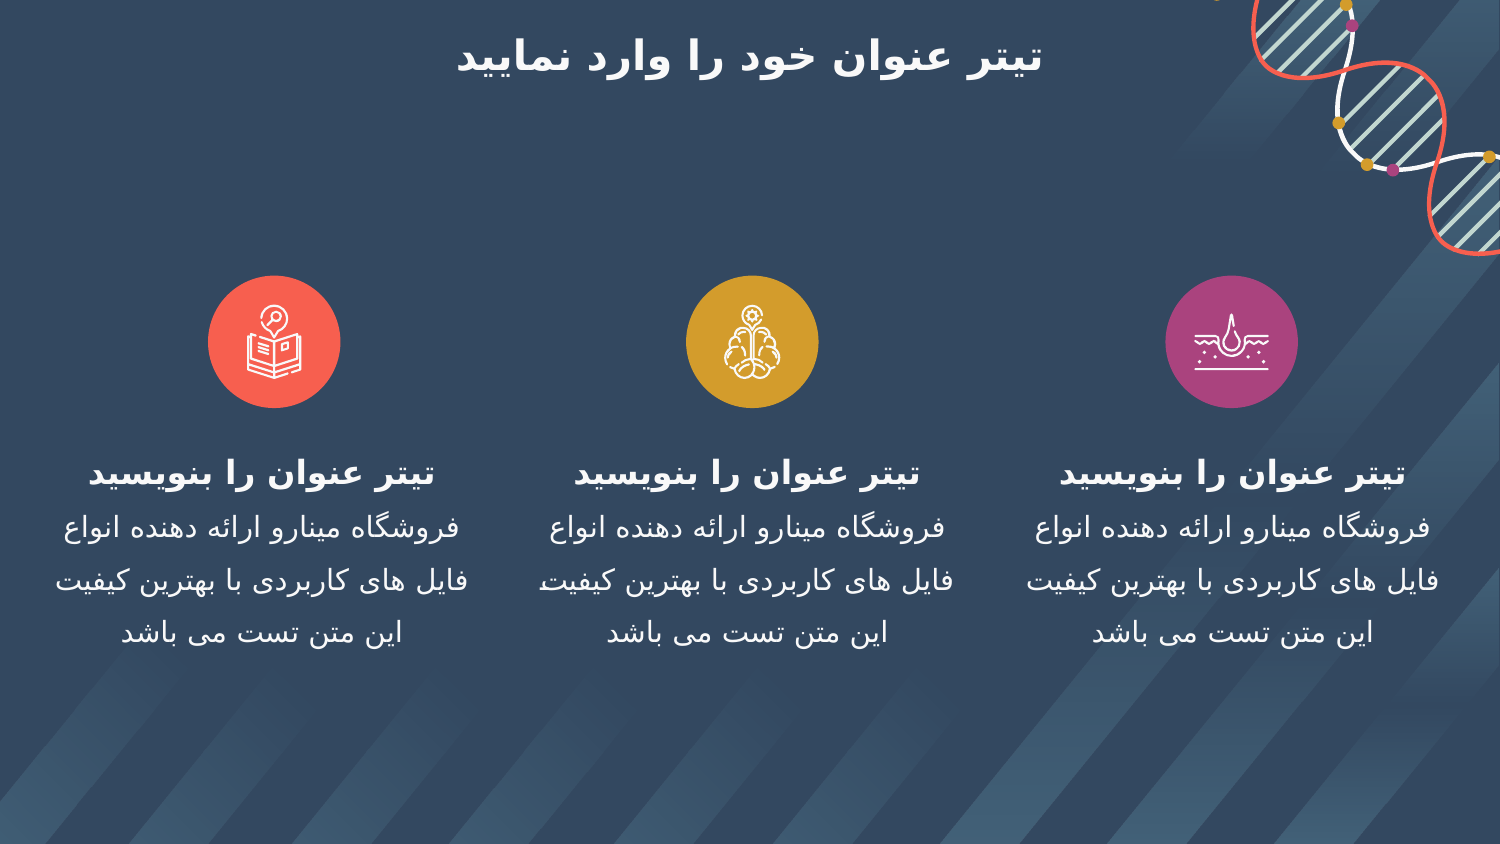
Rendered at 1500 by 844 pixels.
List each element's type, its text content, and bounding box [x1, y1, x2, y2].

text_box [246, 304, 302, 380]
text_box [723, 304, 781, 380]
text_box [1165, 275, 1298, 409]
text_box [1193, 313, 1270, 371]
text_box تیتر عنوان را بنویسید فروشگاه مینارو ارائه دهنده انواع فایل های کاربردی با بهترین کیفیت این متن تست می باشد [991, 424, 1476, 656]
text_box تیتر عنوان را بنویسید فروشگاه مینارو ارائه دهنده انواع فایل های کاربردی با بهترین کیفیت این متن تست می باشد [19, 424, 505, 656]
text_box [207, 275, 341, 409]
text_box [686, 275, 819, 409]
text_box تیتر عنوان خود را وارد نمایید [0, 21, 1500, 86]
text_box تیتر عنوان را بنویسید فروشگاه مینارو ارائه دهنده انواع فایل های کاربردی با بهترین کیفیت این متن تست می باشد [505, 424, 991, 656]
